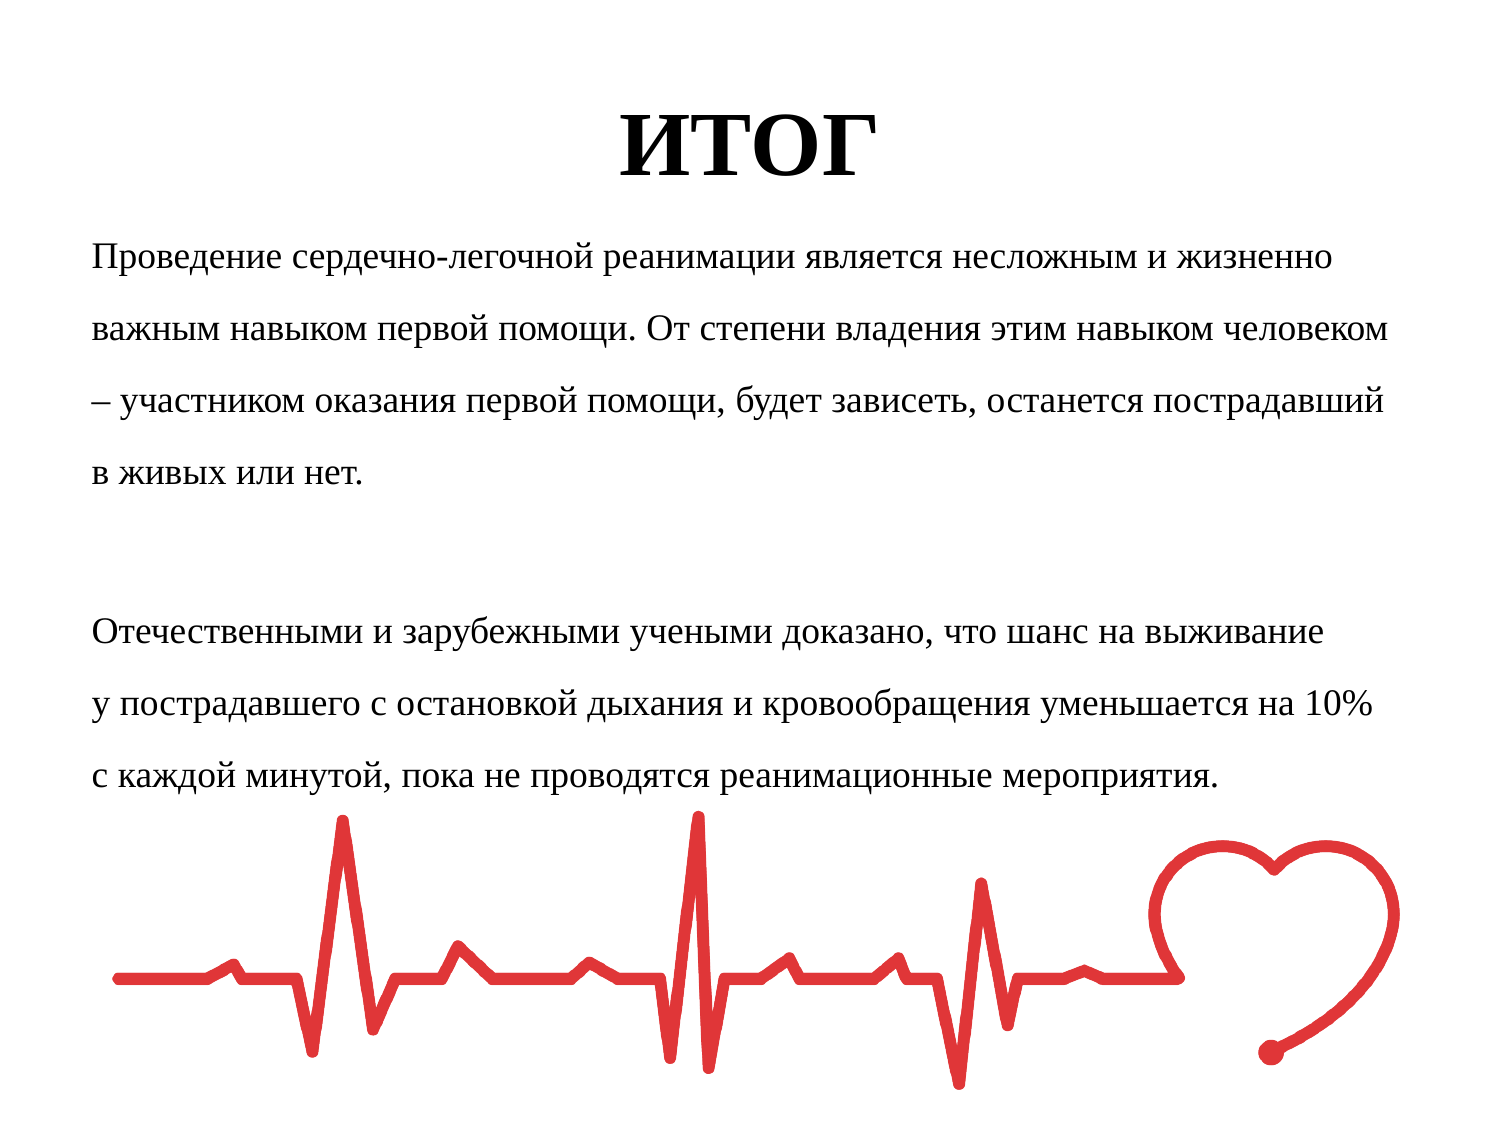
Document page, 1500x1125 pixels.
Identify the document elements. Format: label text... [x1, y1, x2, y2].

list Проведение сердечно-легочной реанимации является несложным и жизненно важным навыком первой помощи. От степени владения этим навыком человеком – участником оказания первой помощи, будет зависеть, останется пострадавший в живых или нет. Отечественными и зарубежными учеными доказано, что шанс на выживание у пострадавшего с остановкой дыхания и кровообращения уменьшается на 10% с каждой минутой, пока не проводятся реанимационные мероприятия. [76, 196, 1414, 520]
picture [111, 810, 1400, 1091]
title ИТОГ [75, 45, 1425, 233]
